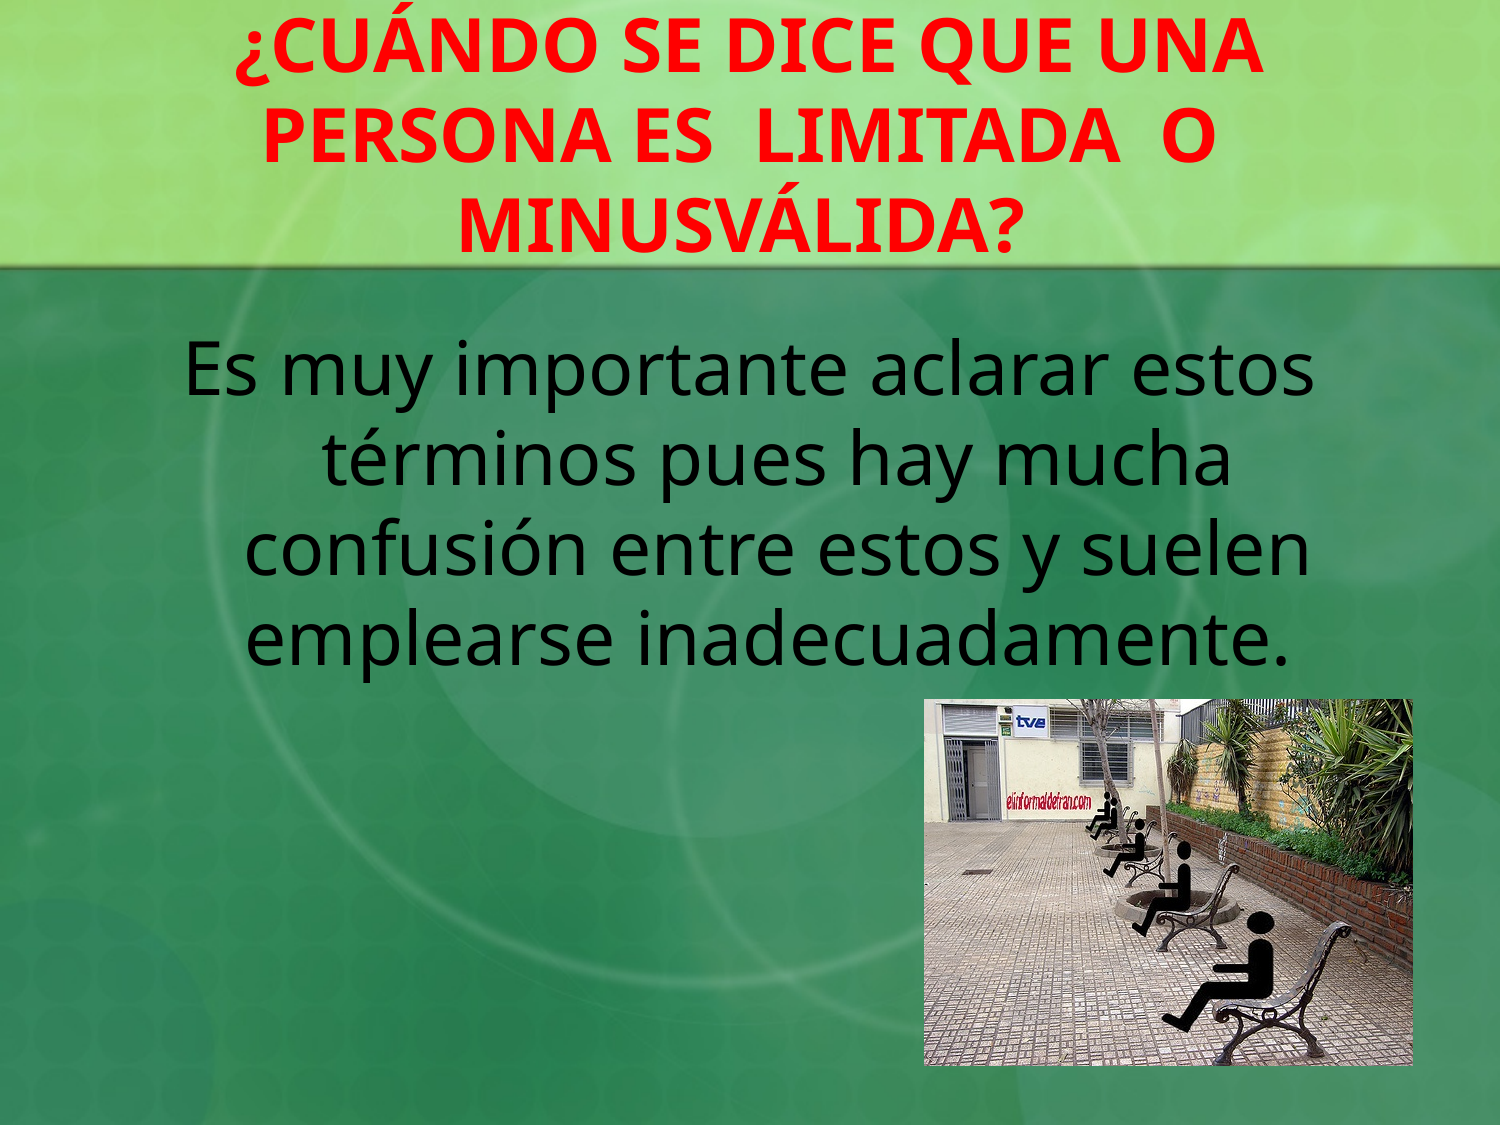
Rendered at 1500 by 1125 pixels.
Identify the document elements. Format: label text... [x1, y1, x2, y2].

list Es muy importante aclarar estos términos pues hay mucha confusión entre estos y suelen emplearse inadecuadamente. [99, 312, 1401, 626]
title ¿Cuándo se dice que una persona es limitada o minusválida? [37, 87, 1463, 288]
picture [0, 0, 1500, 1125]
